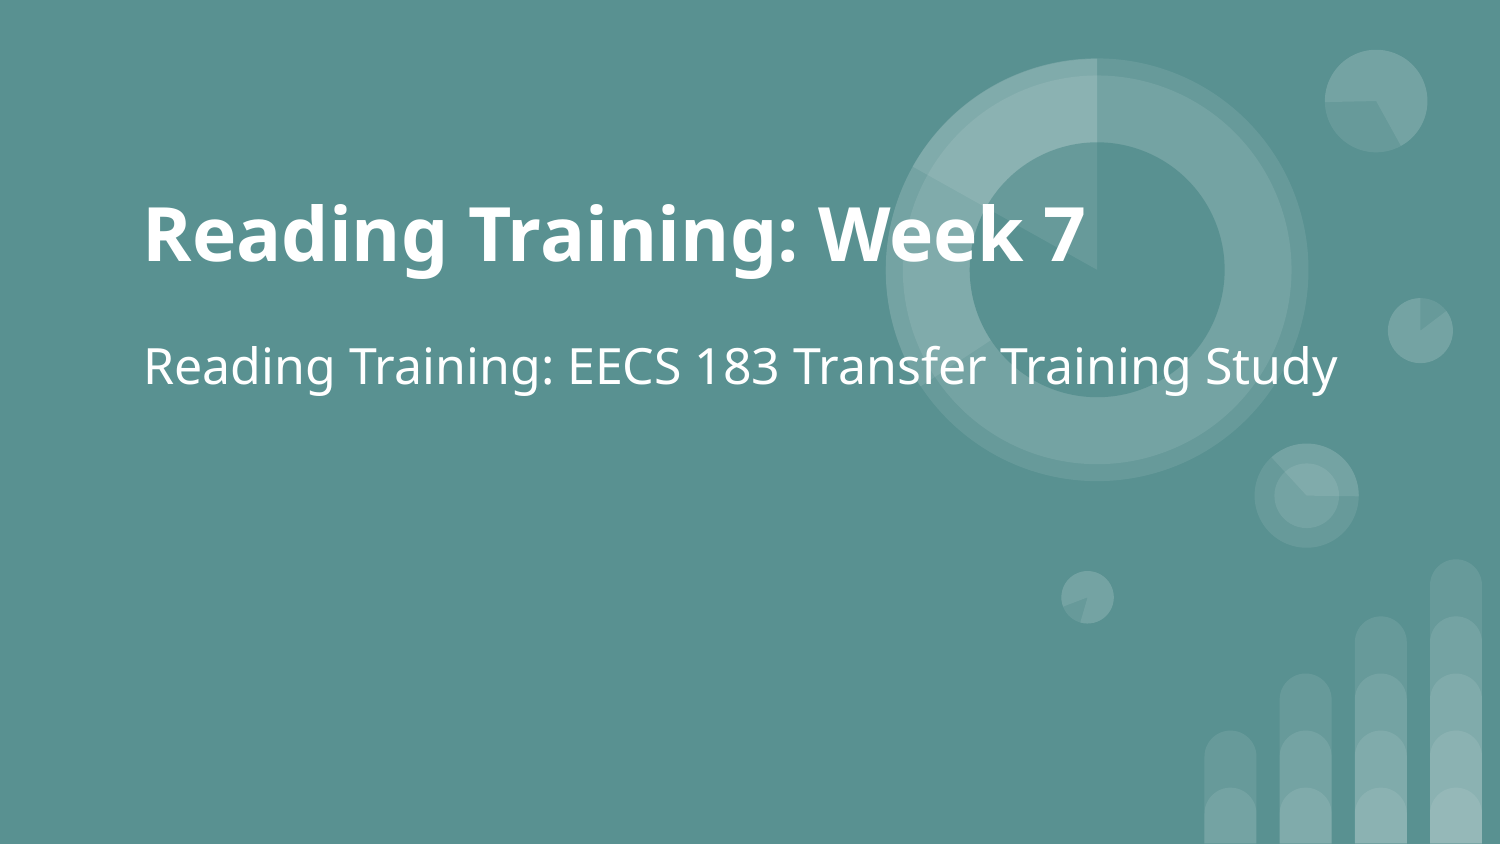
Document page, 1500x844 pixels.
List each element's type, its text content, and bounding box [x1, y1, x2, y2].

subtitle Reading Training: EECS 183 Transfer Training Study [128, 319, 1372, 434]
title Reading Training: Week 7 [127, 78, 1188, 386]
